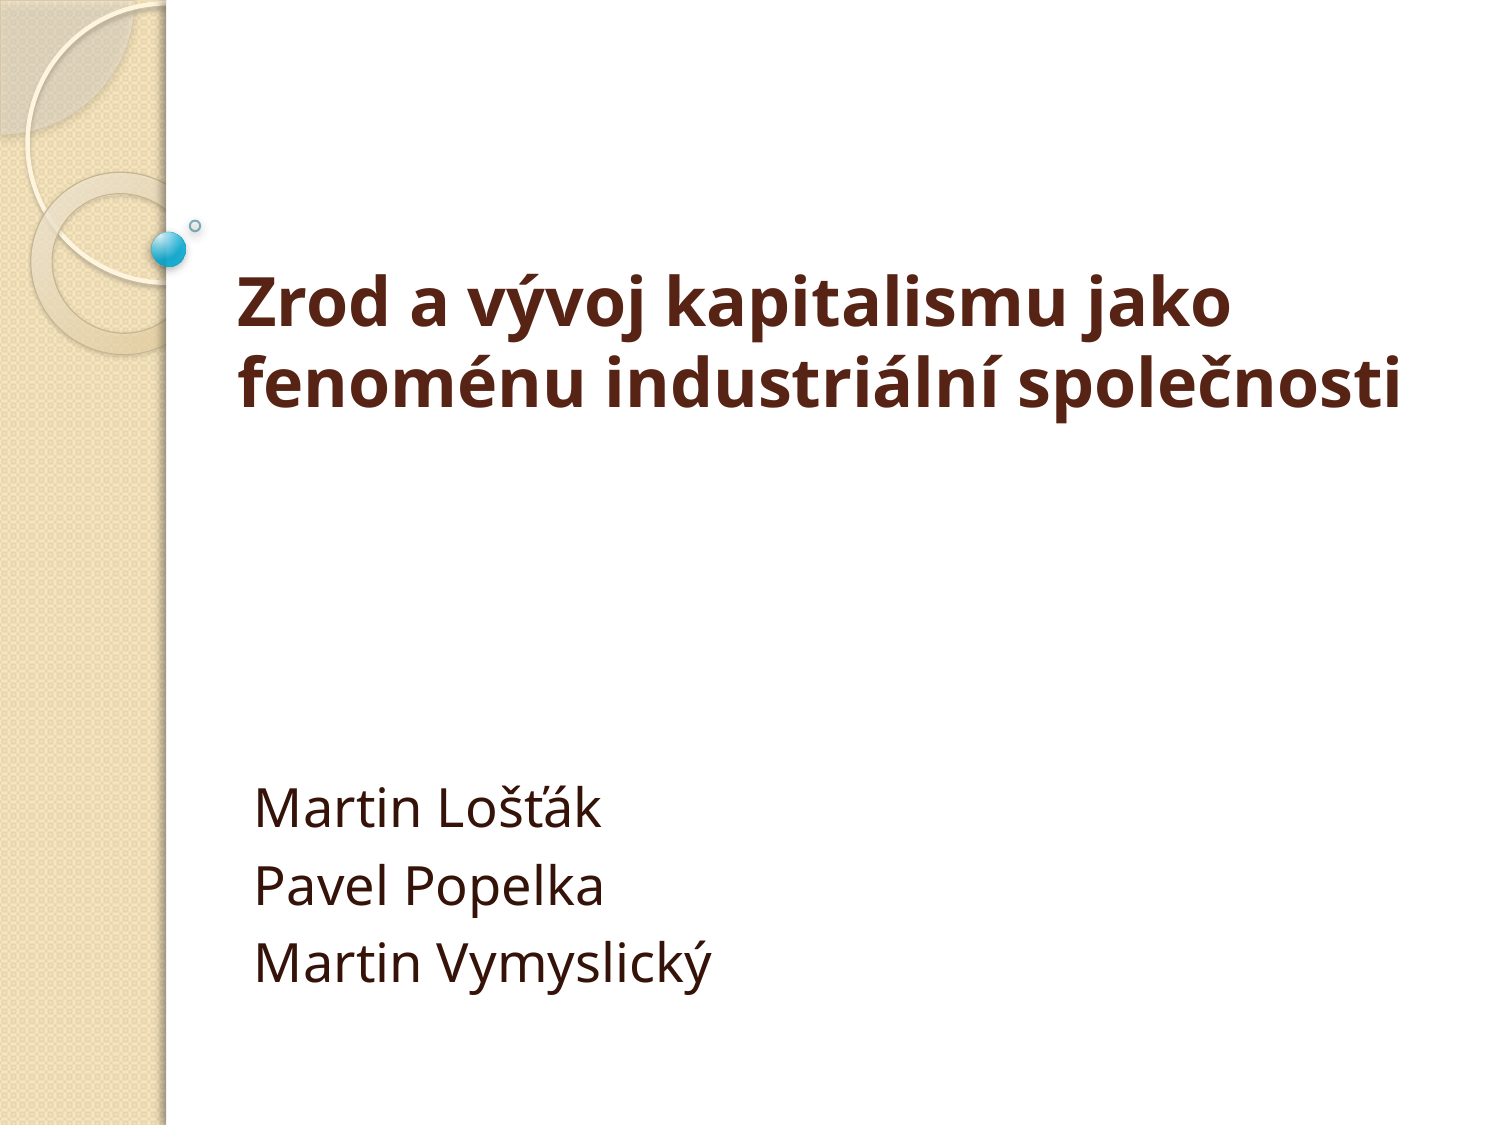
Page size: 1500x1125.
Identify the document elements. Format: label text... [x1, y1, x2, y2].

subtitle Martin Lošťák Pavel Popelka Martin Vymyslický [234, 773, 1450, 1062]
title Zrod a vývoj kapitalismu jako fenoménu industriální společnosti [222, 187, 1438, 429]
